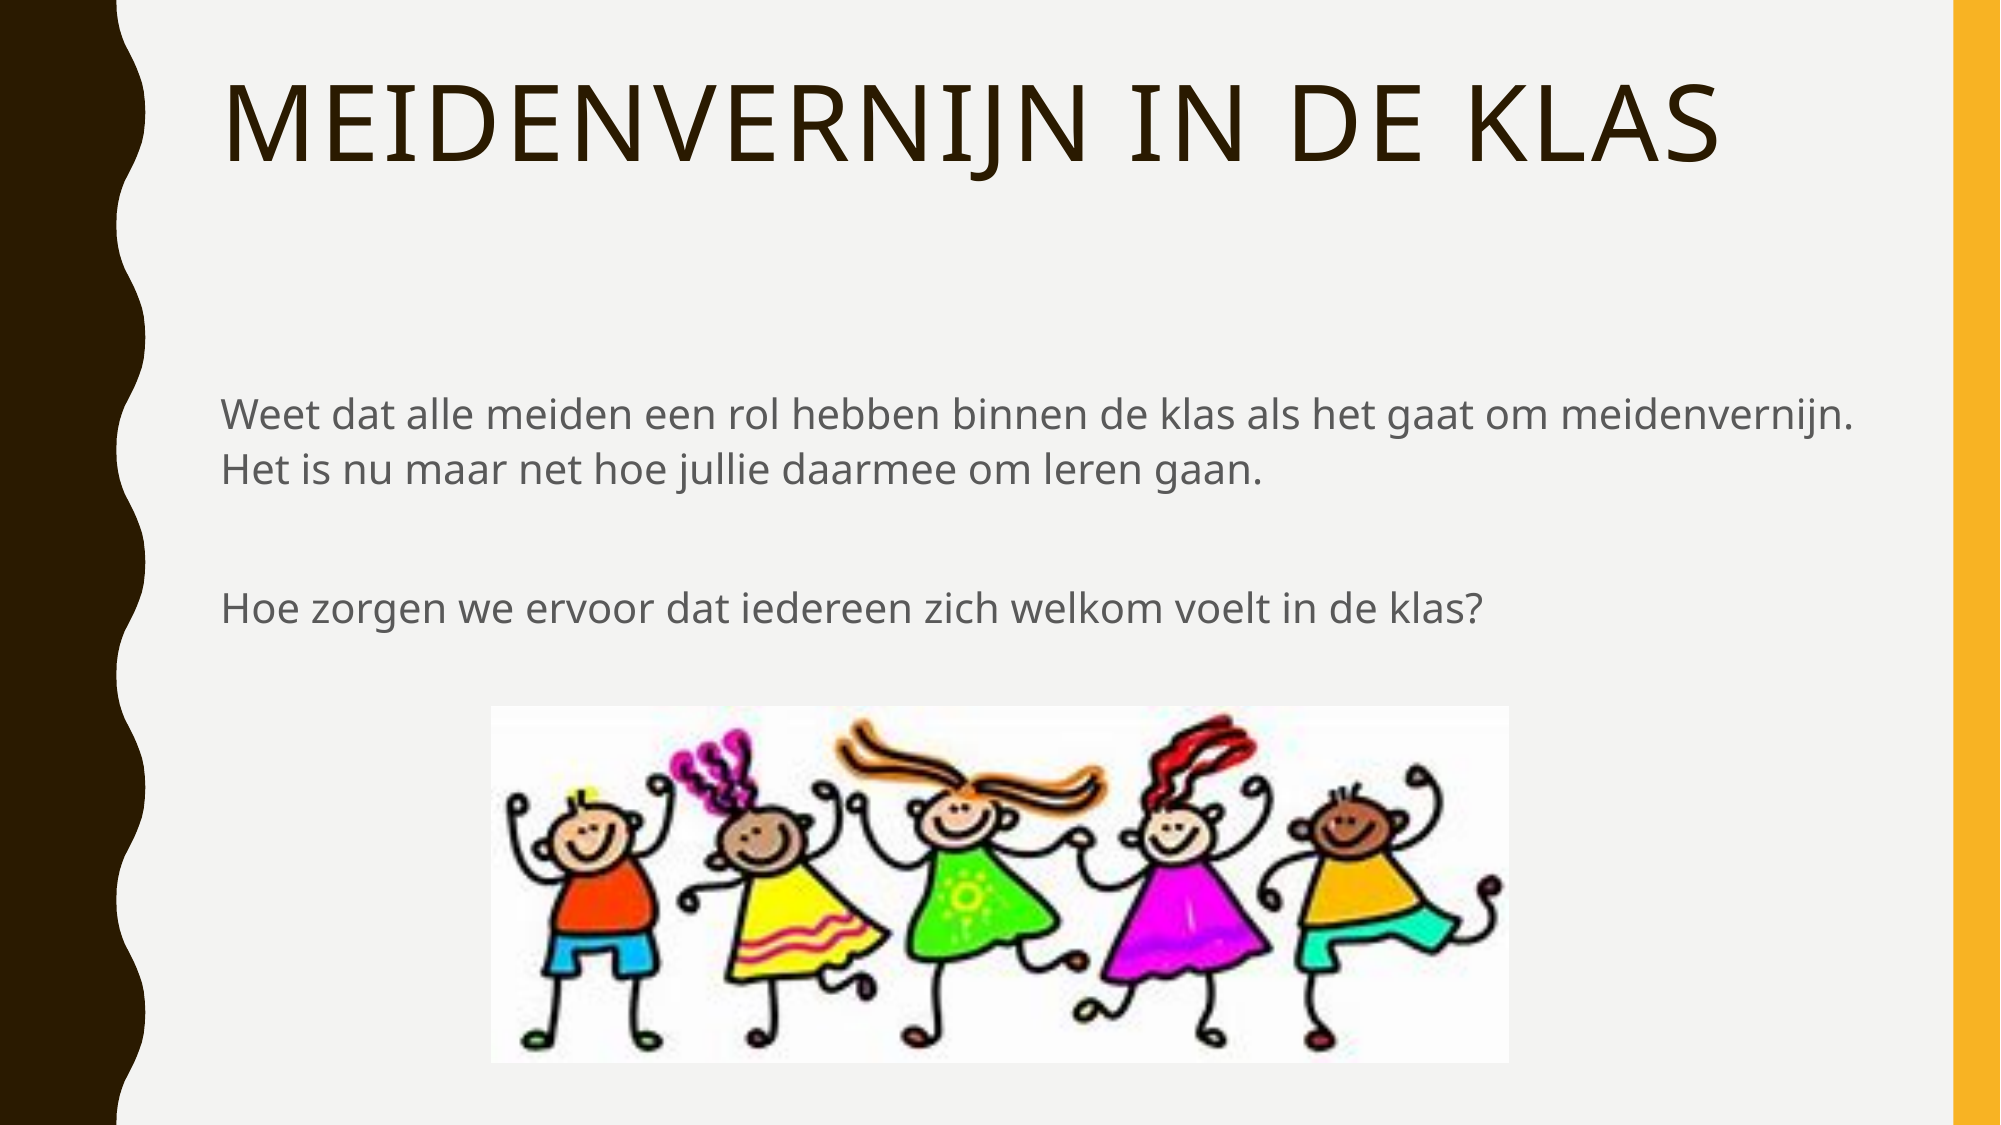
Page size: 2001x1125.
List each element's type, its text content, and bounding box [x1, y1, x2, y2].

picture [491, 706, 1509, 1063]
title Meidenvernijn in de klas [205, 62, 1875, 308]
list Weet dat alle meiden een rol hebben binnen de klas als het gaat om meidenvernijn. Het is nu maar net hoe jullie daarmee om leren gaan. Hoe zorgen we ervoor dat iedereen zich welkom voelt in de klas? [205, 375, 1875, 965]
